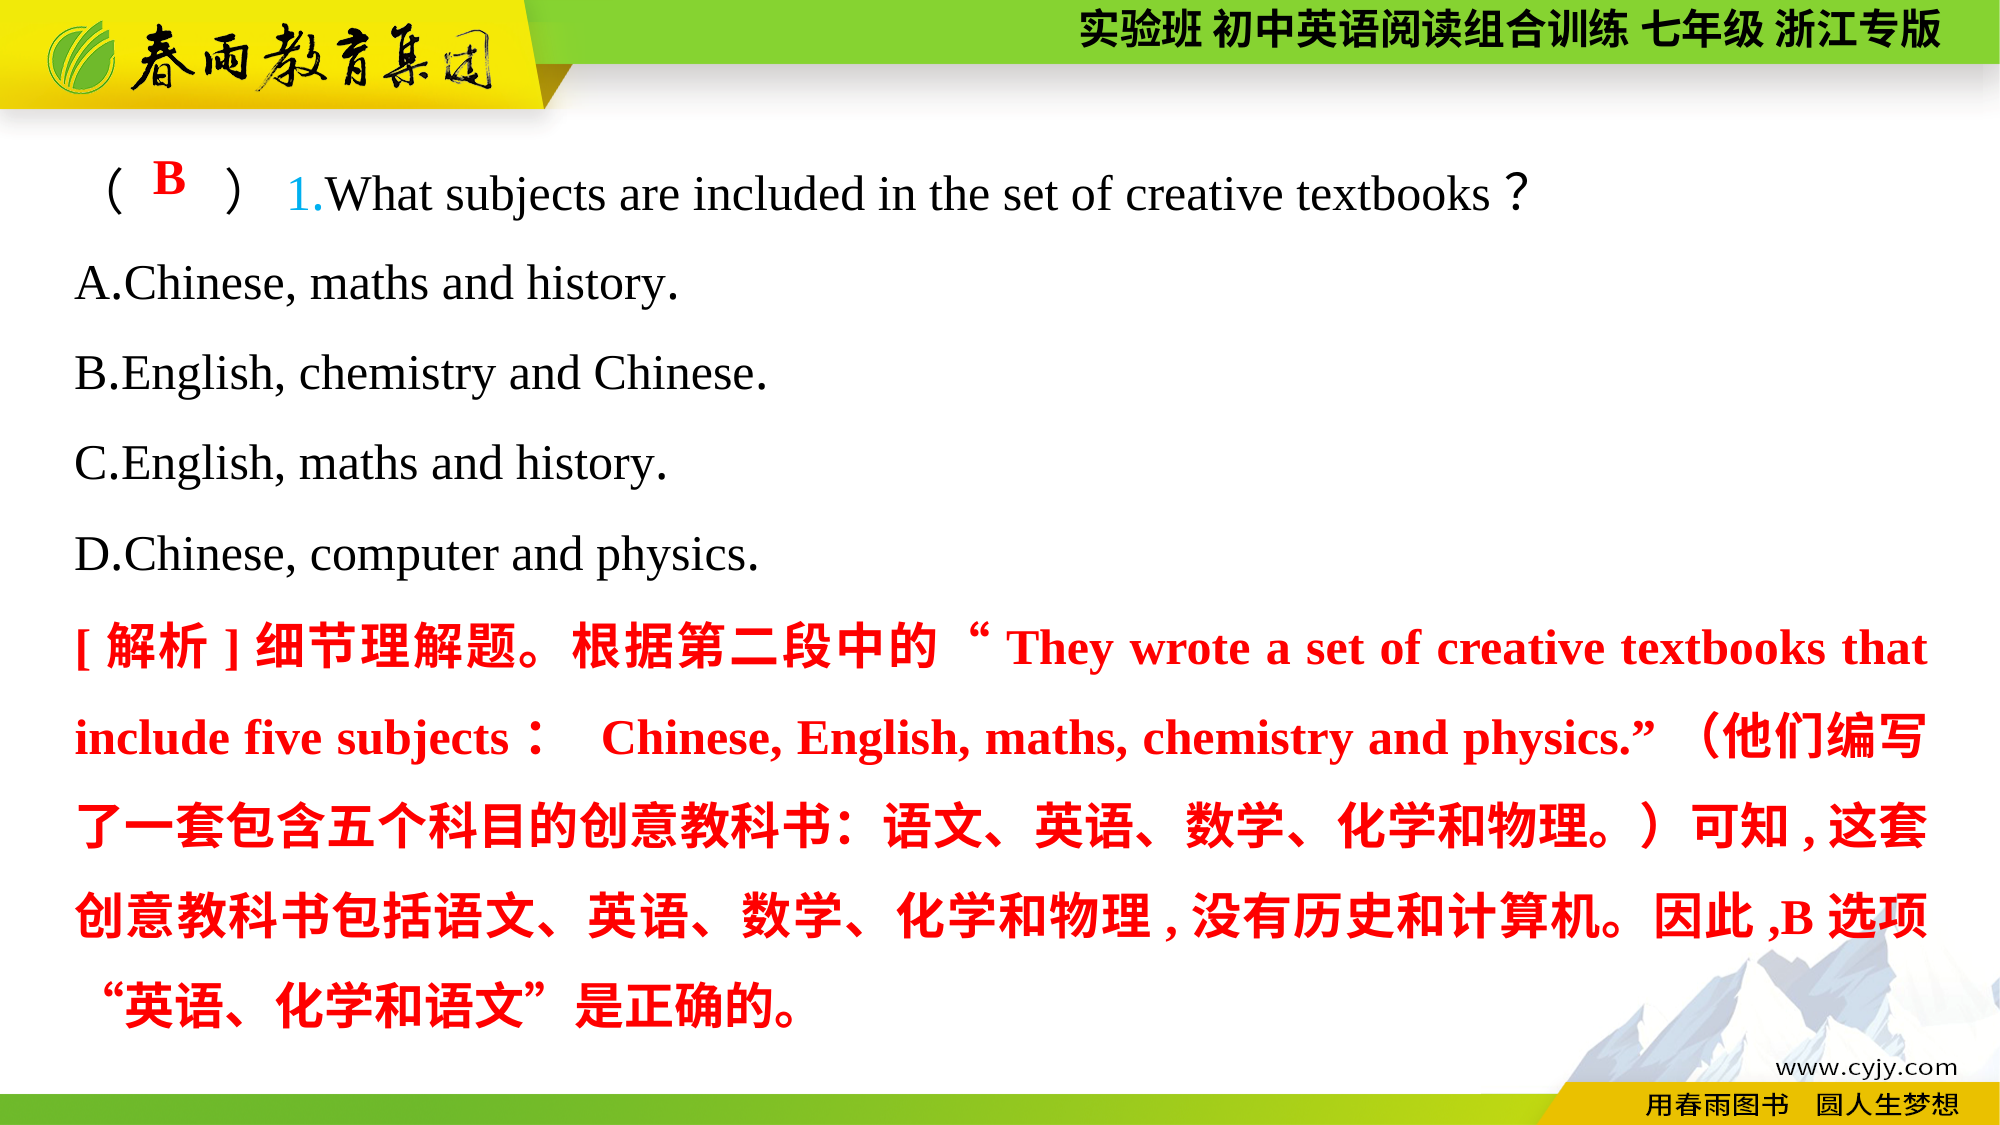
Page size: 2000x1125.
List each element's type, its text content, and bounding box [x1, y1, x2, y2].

list （ ）1.What subjects are included in the set of creative textbooks？ A.Chinese, maths and history. B.English, chemistry and Chinese. C.English, maths and history. D.Chinese, computer and physics. [59, 122, 1944, 577]
text_box [解析]细节理解题。根据第二段中的“They wrote a set of creative textbooks that include five subjects： Chinese, English, maths, chemistry and physics.”（他们编写了一套包含五个科目的创意教科书：语文、英语、数学、化学和物理。）可知,这套创意教科书包括语文、英语、数学、化学和物理,没有历史和计算机。因此,B选项“英语、化学和语文”是正确的。 [59, 577, 1944, 1042]
text_box B [138, 137, 202, 212]
picture [0, 0, 2000, 1125]
